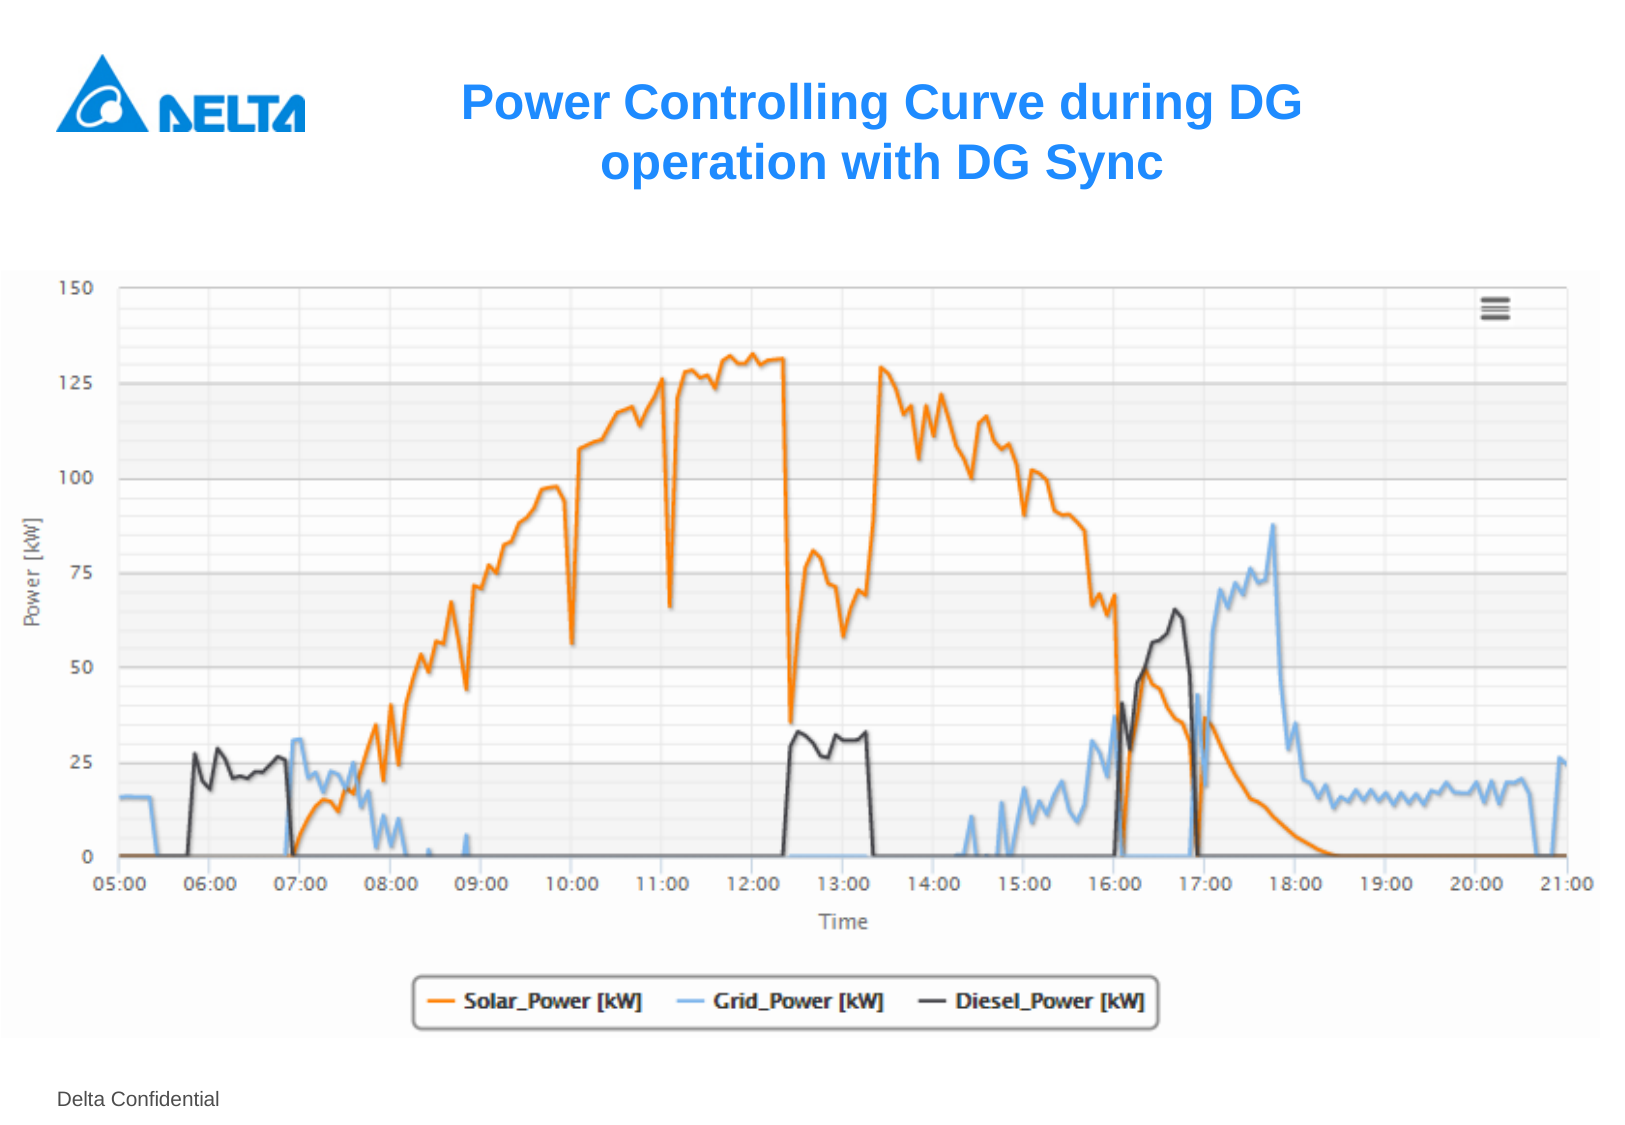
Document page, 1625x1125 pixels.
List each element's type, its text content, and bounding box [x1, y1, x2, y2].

text_box Power Controlling Curve during DG operation with DG Sync [412, 62, 1353, 198]
picture [1, 262, 1601, 1038]
picture [56, 54, 305, 132]
